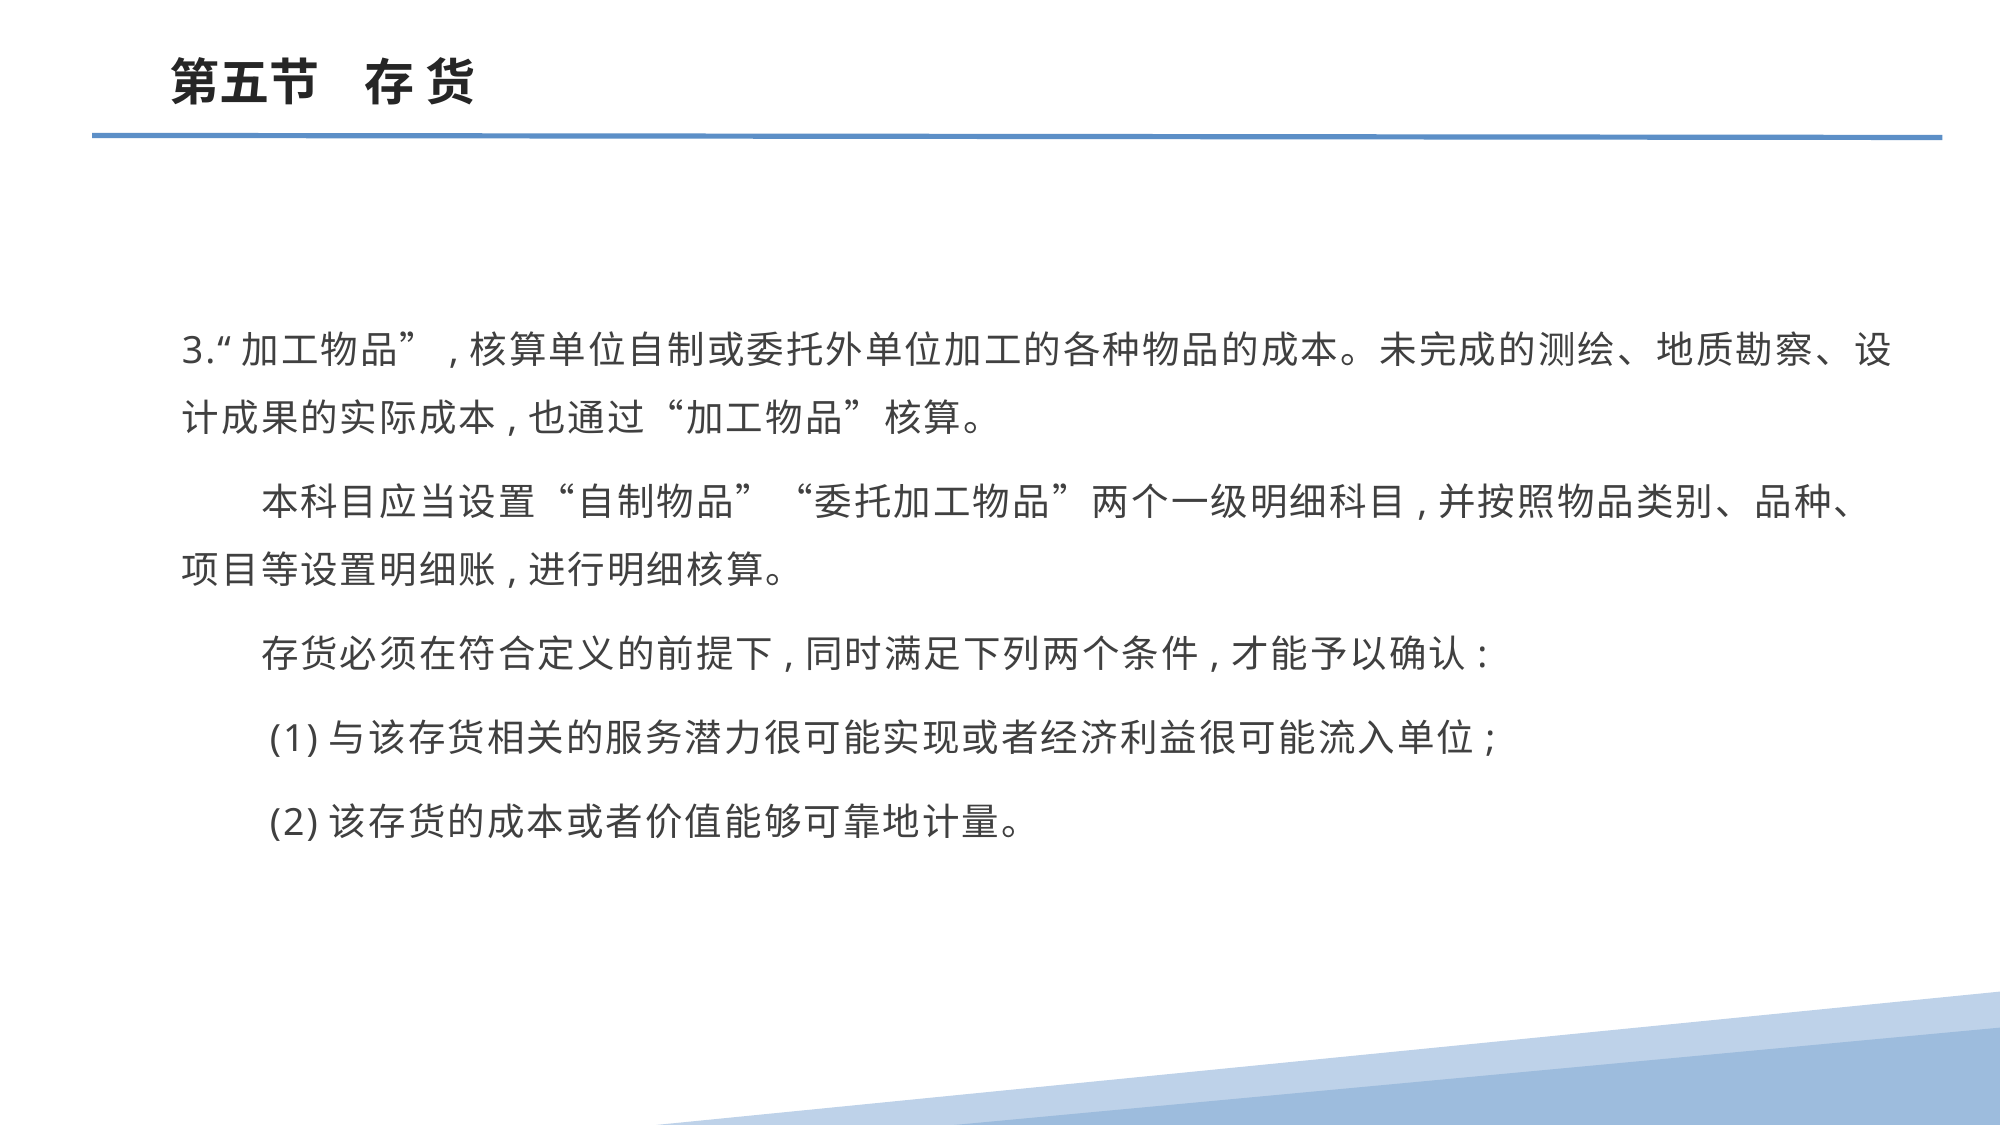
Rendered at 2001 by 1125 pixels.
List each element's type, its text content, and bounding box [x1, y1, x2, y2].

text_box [656, 991, 2000, 1125]
text_box 3.“加工物品”,核算单位自制或委托外单位加工的各种物品的成本。未完成的测绘、地质勘察、设计成果的实际成本,也通过“加工物品”核算。 本科目应当设置“自制物品”“委托加工物品”两个一级明细科目,并按照物品类别、品种、项目等设置明细账,进行明细核算。 存货必须在符合定义的前提下,同时满足下列两个条件,才能予以确认: (1)与该存货相关的服务潜力很可能实现或者经济利益很可能流入单位; (2)该存货的成本或者价值能够可靠地计量。 [171, 204, 1918, 943]
text_box 第五节 存 货 [154, 43, 1059, 119]
